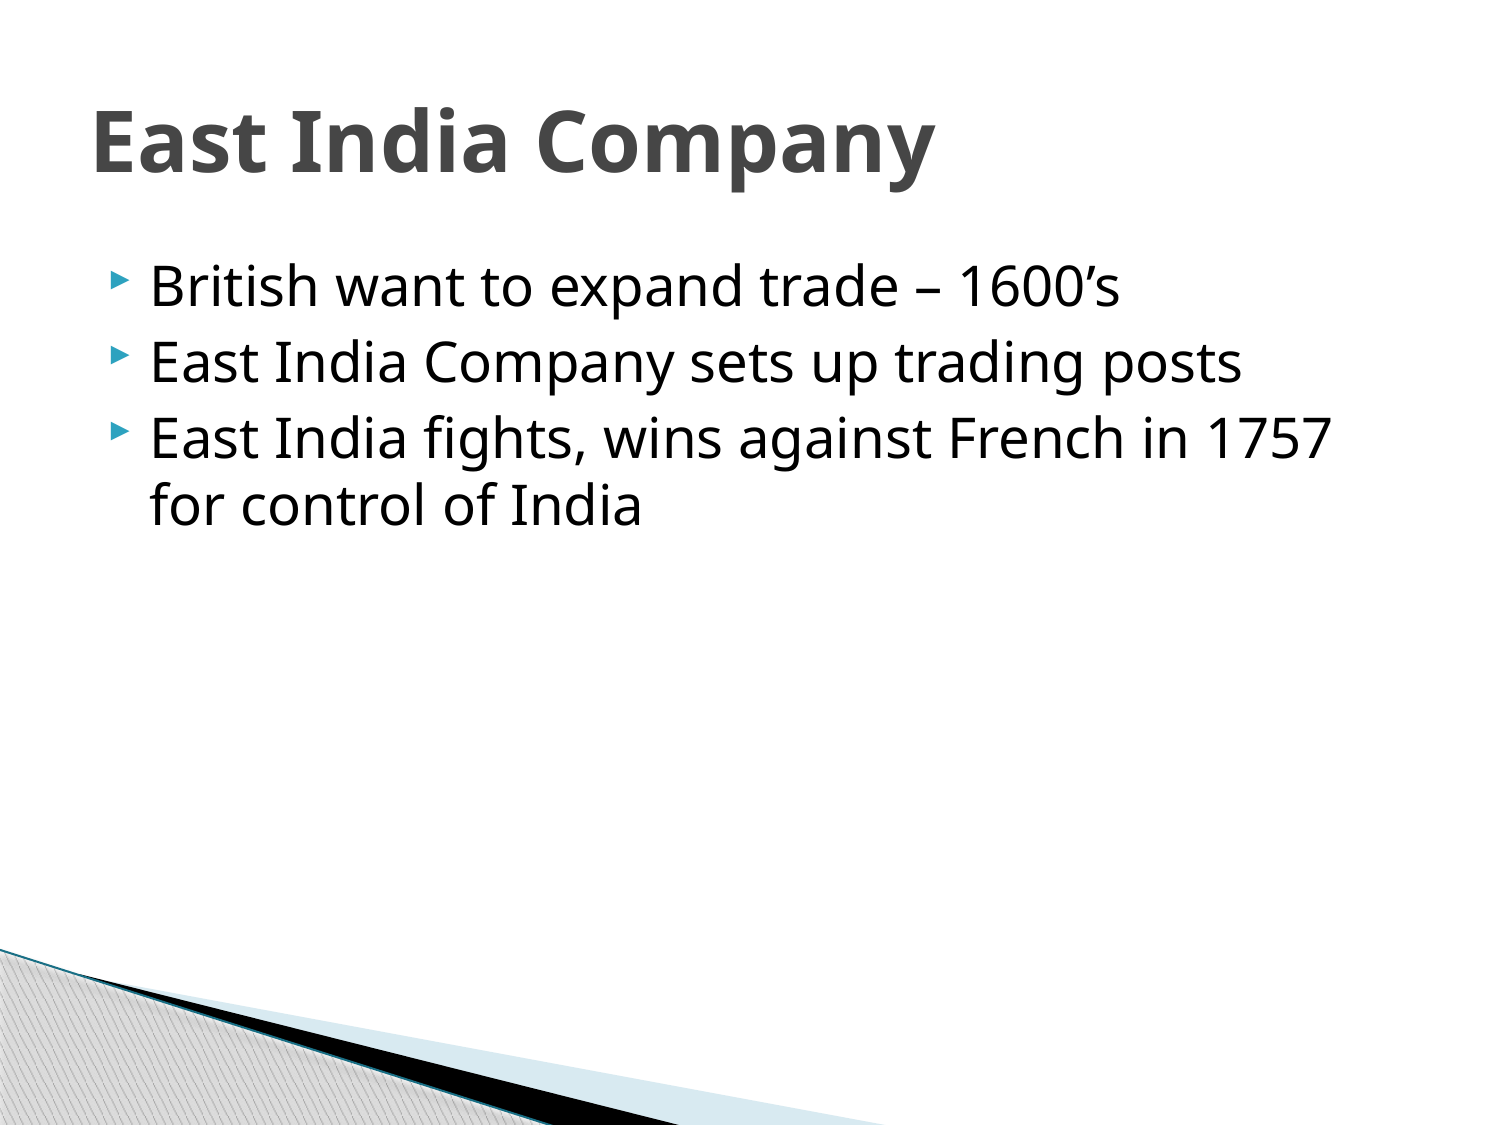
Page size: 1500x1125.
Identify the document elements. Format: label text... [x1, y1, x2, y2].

list British want to expand trade – 1600’s East India Company sets up trading posts East India fights, wins against French in 1757 for control of India [75, 243, 1425, 986]
title East India Company [75, 45, 1425, 233]
